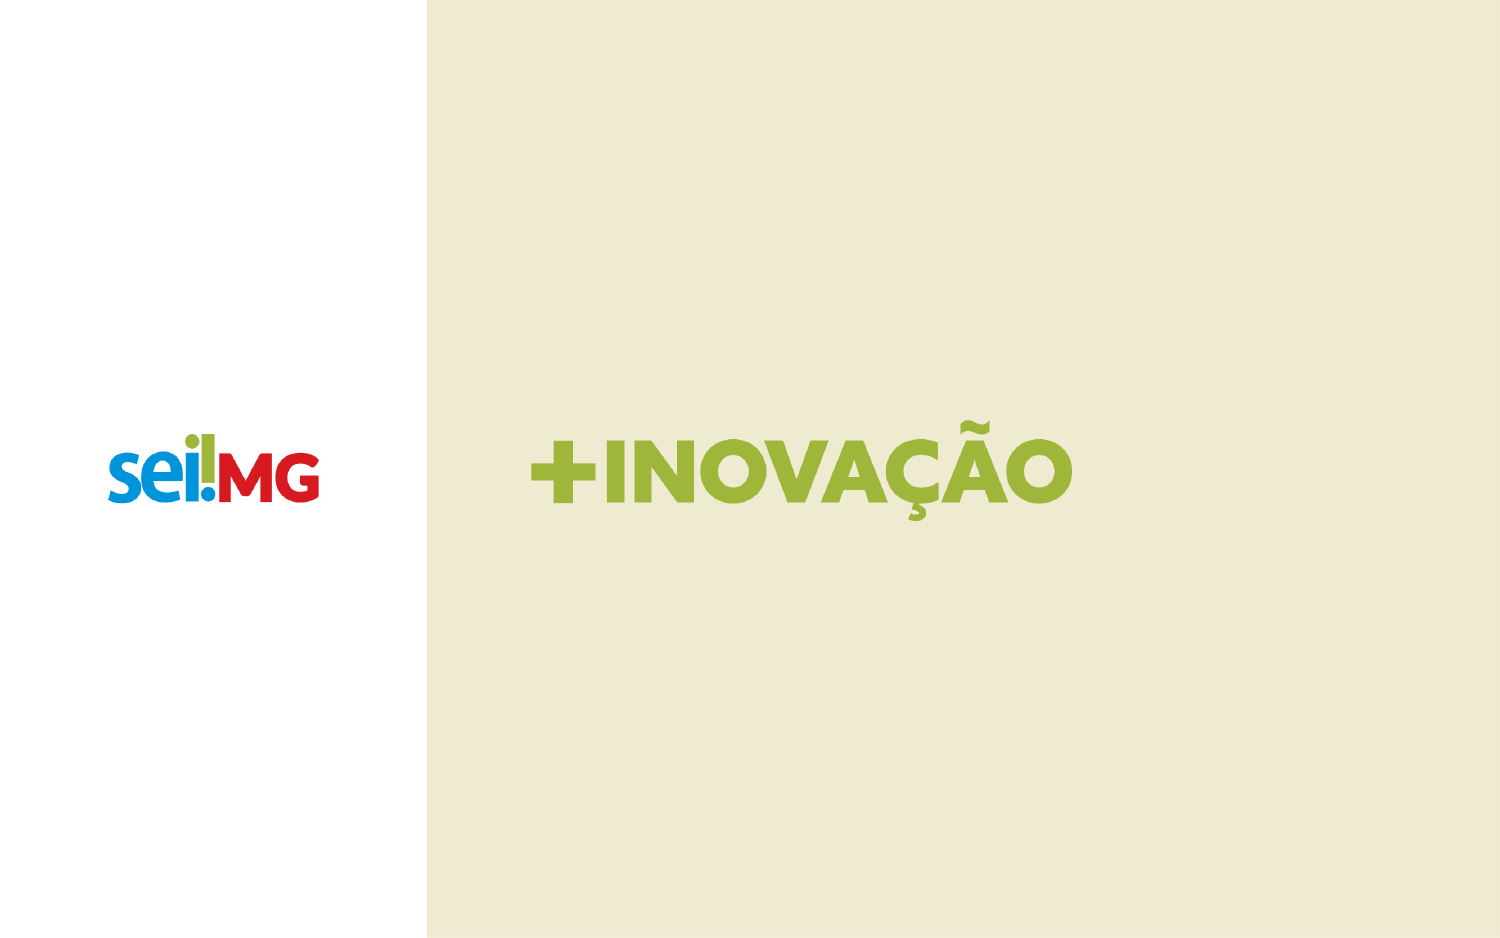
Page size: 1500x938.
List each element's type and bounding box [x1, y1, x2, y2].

list [0, 0, 1500, 938]
